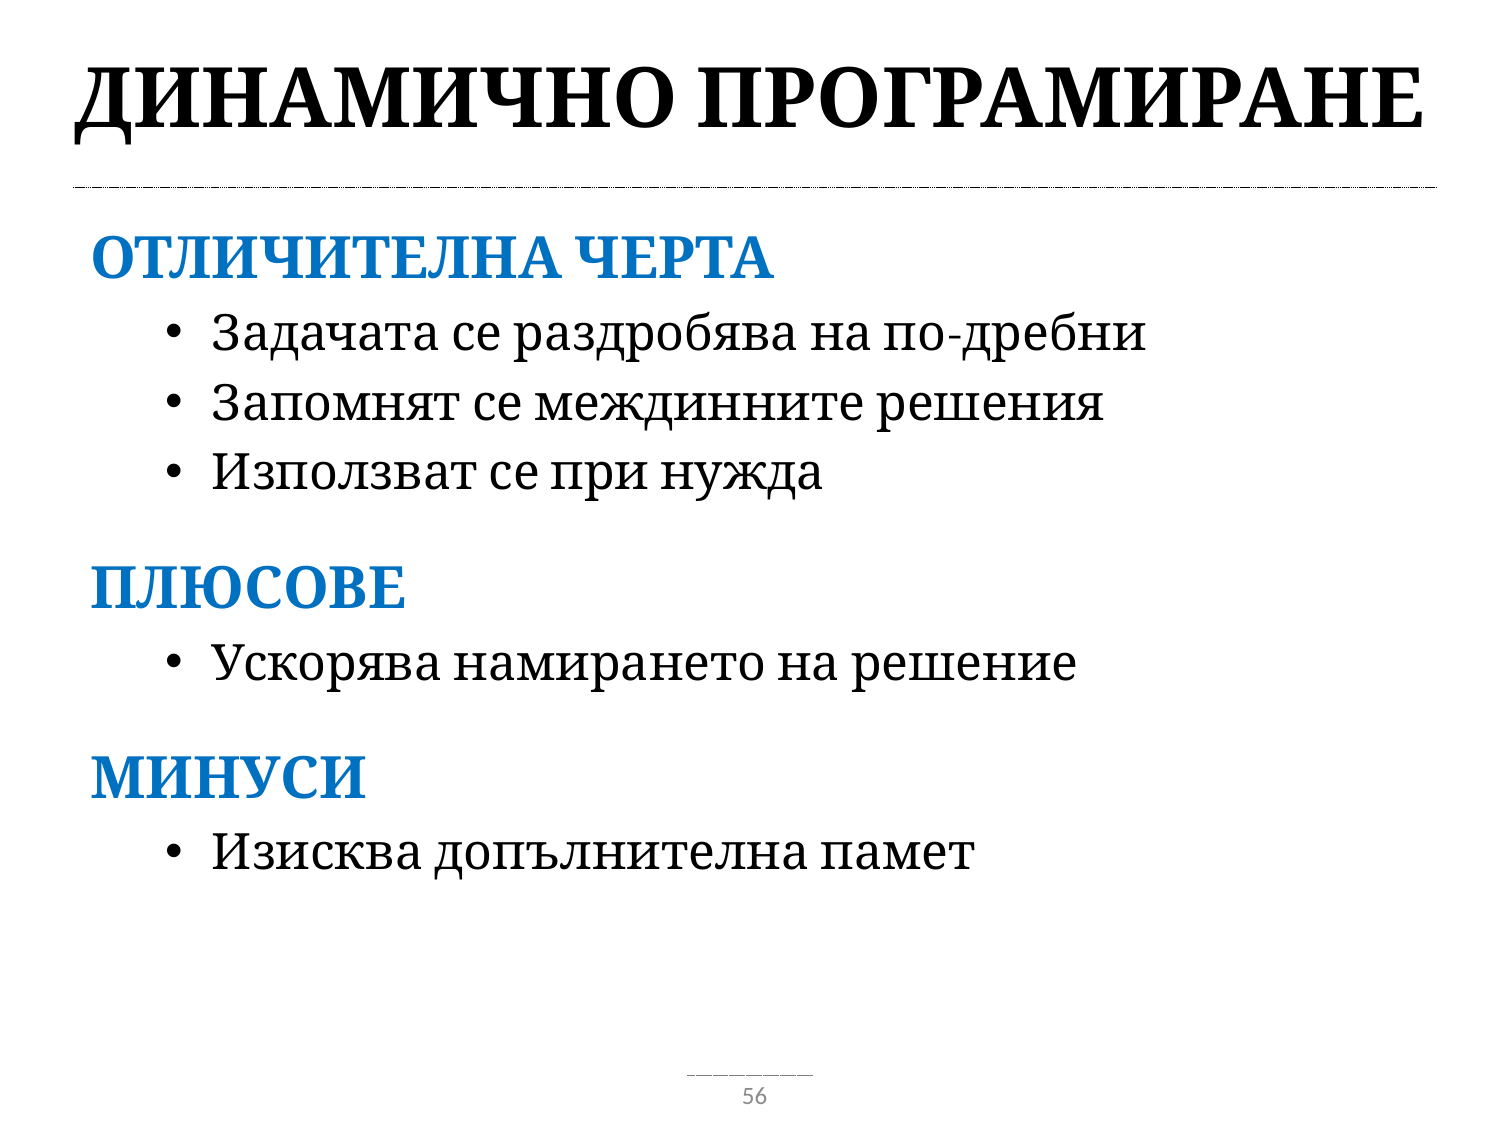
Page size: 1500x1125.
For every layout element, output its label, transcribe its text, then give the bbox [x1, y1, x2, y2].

list Отличителна черта Задачата се раздробява на по-дребни Запомнят се междинните решения Използват се при нужда Плюсове Ускорява намирането на решение Минуси Изисква допълнителна памет [75, 212, 1500, 1063]
slide_number 56 [579, 1065, 930, 1125]
title Динамично програмиране [0, 0, 1500, 188]
